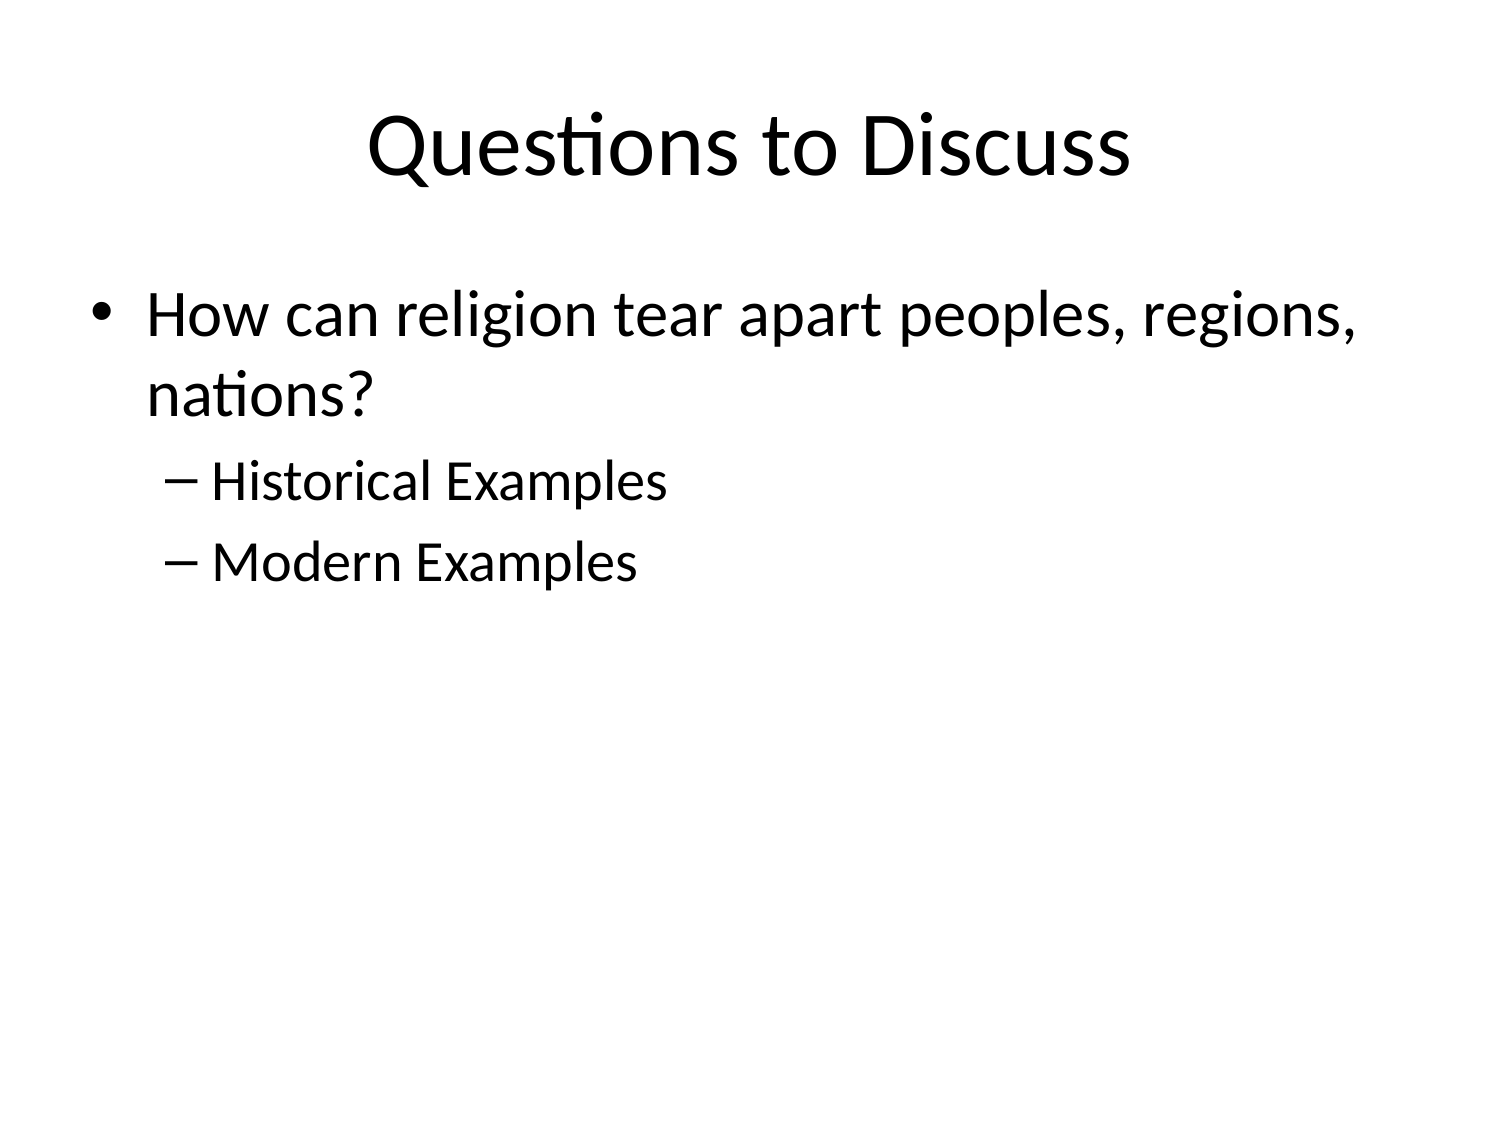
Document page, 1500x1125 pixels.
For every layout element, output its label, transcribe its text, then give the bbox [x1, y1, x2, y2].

list How can religion tear apart peoples, regions, nations? Historical Examples Modern Examples [75, 262, 1425, 1005]
title Questions to Discuss [75, 45, 1425, 233]
